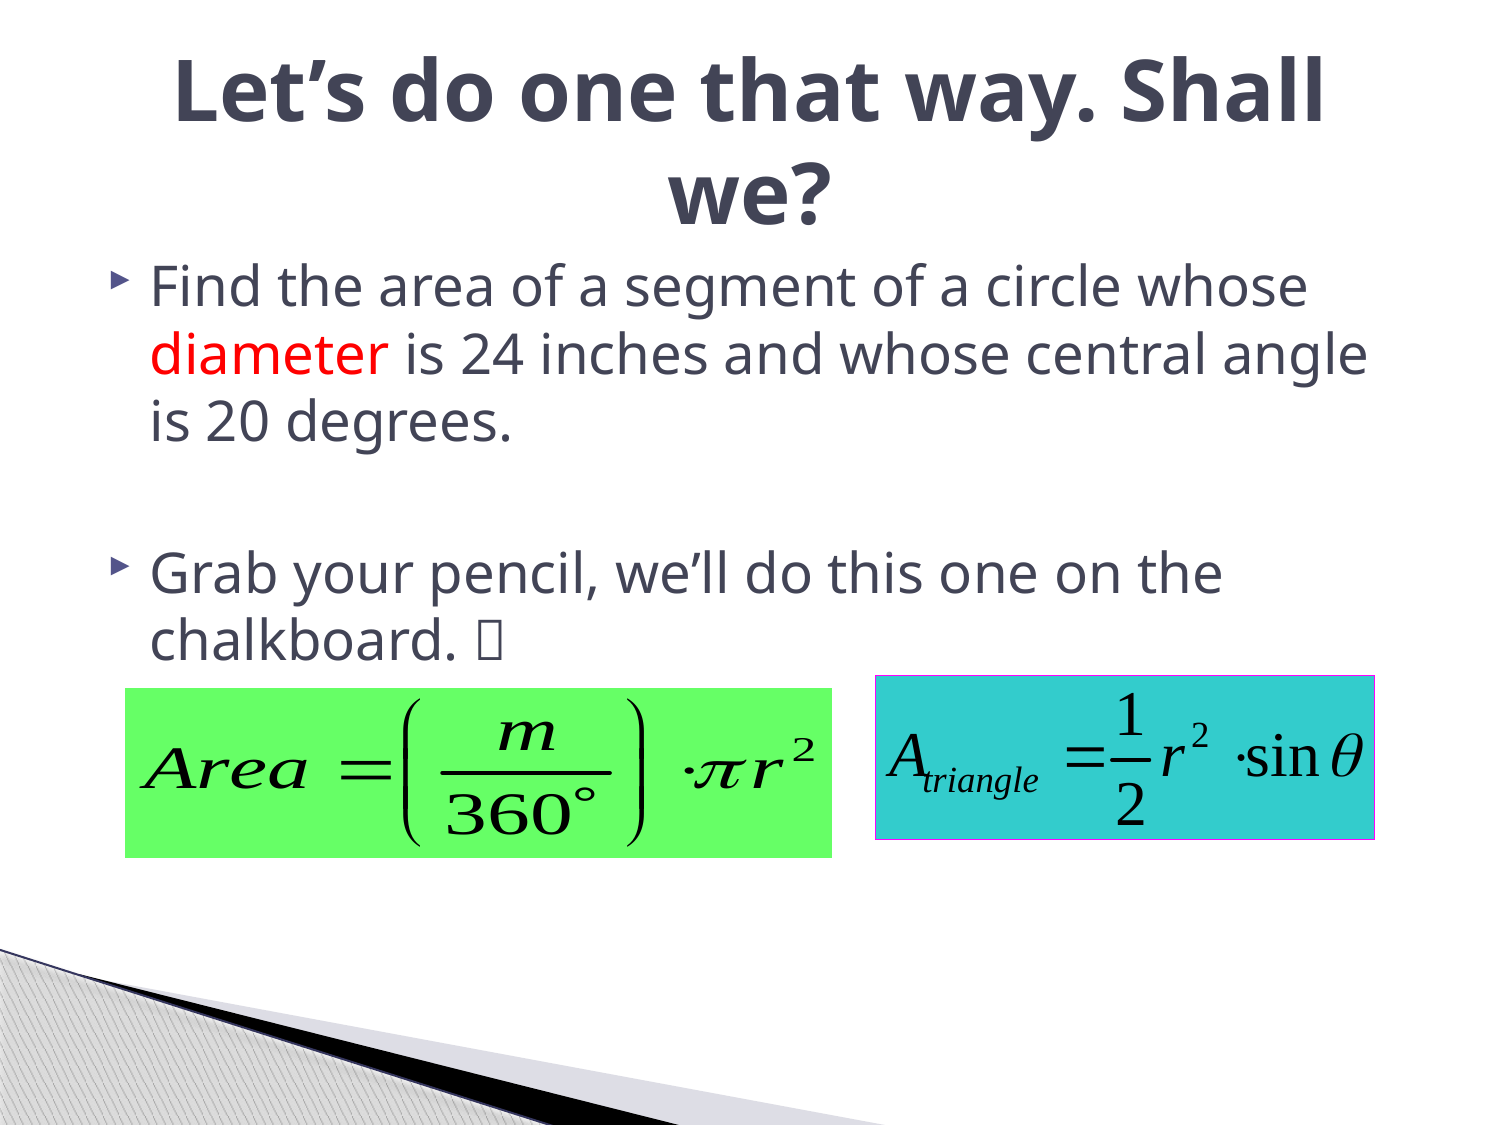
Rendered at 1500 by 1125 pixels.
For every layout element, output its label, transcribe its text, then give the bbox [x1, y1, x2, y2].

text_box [124, 687, 833, 859]
list Find the area of a segment of a circle whose diameter is 24 inches and whose central angle is 20 degrees. Grab your pencil, we’ll do this one on the chalkboard.  [75, 243, 1425, 986]
title Let’s do one that way. Shall we? [75, 45, 1425, 233]
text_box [874, 674, 1376, 841]
